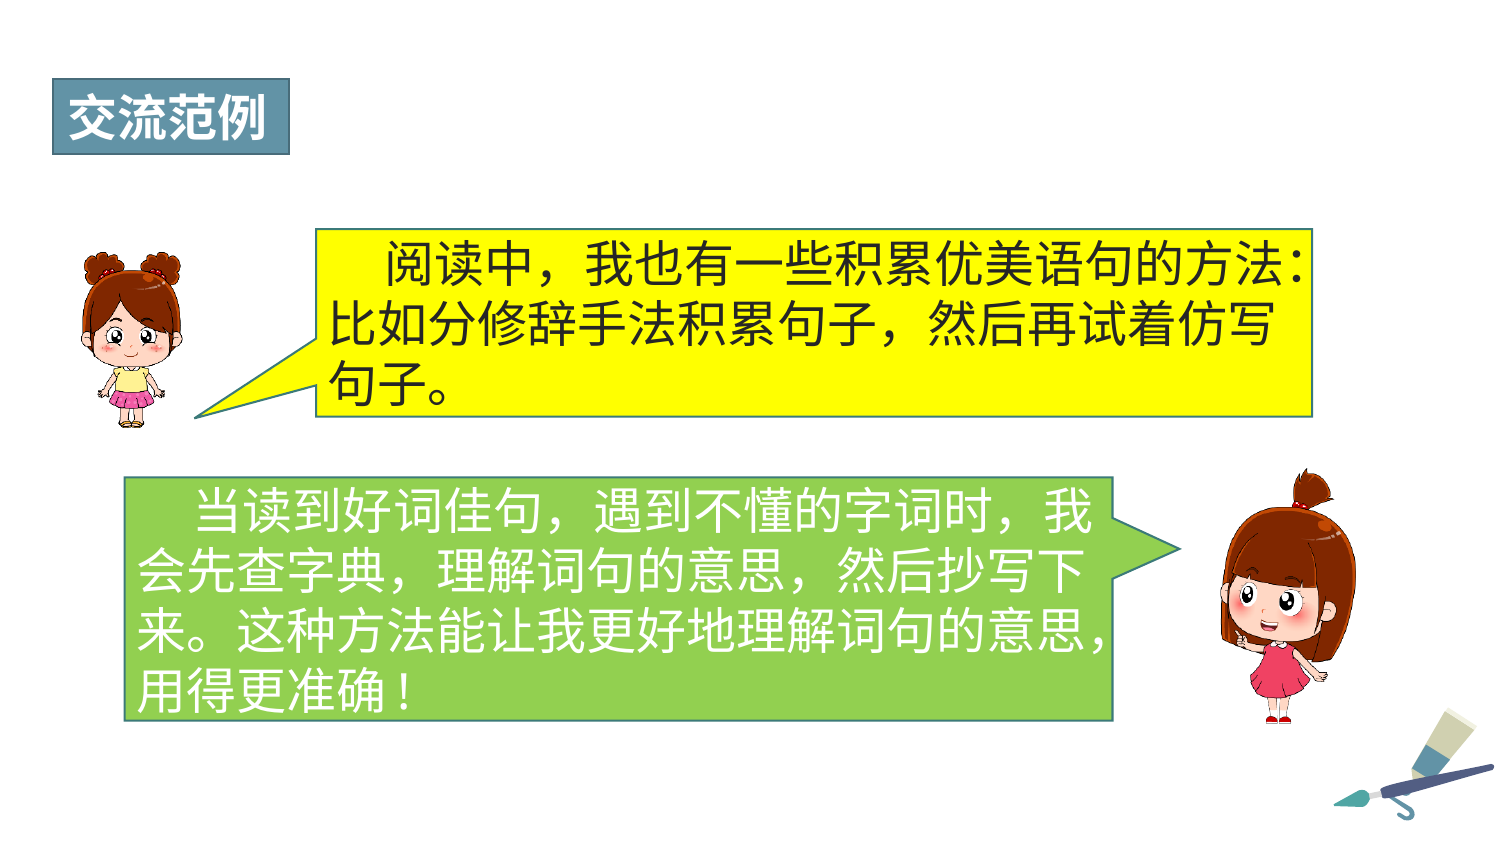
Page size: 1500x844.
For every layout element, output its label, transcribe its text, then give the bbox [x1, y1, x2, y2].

picture [53, 211, 198, 434]
text_box 当读到好词佳句，遇到不懂的字词时，我会先查字典，理解词句的意思，然后抄写下来。这种方法能让我更好地理解词句的意思，用得更准确! [123, 476, 1182, 722]
text_box 交流范例 [52, 78, 290, 155]
text_box 阅读中，我也有一些积累优美语句的方法：比如分修辞手法积累句子，然后再试着仿写句子。 [198, 228, 1314, 419]
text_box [1358, 708, 1481, 844]
picture [1211, 457, 1413, 769]
